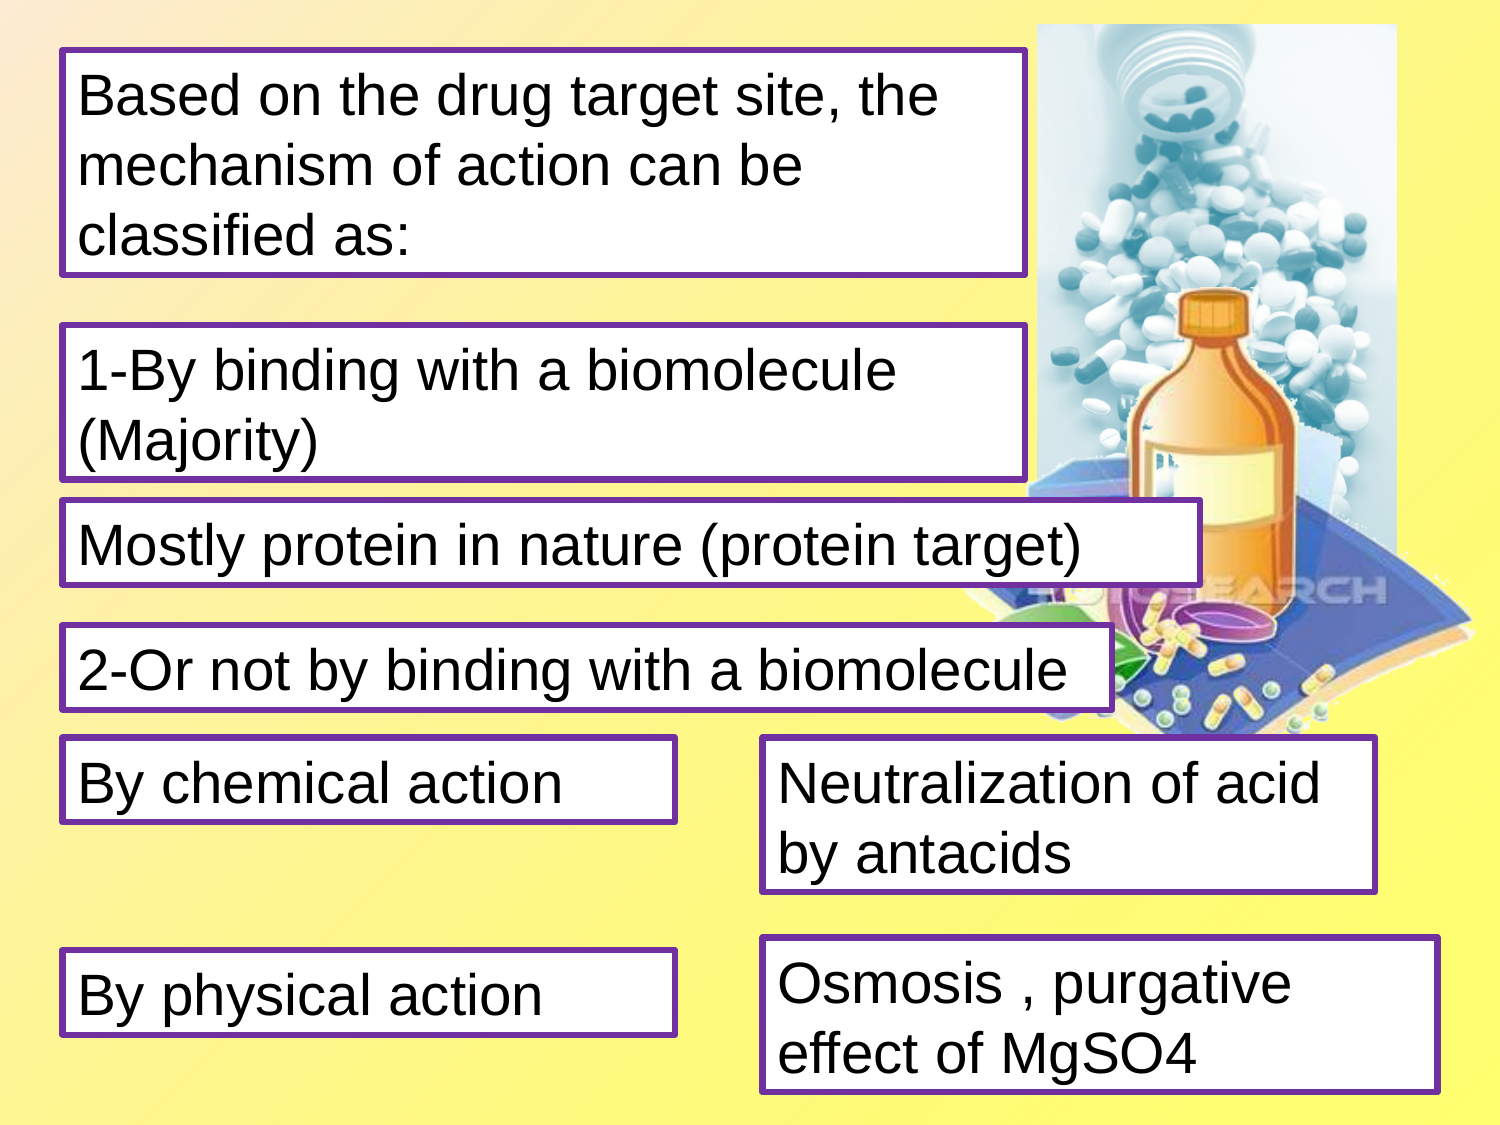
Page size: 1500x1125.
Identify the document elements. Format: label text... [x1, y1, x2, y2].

text_box Mostly protein in nature (protein target) [62, 500, 944, 585]
text_box [0, 0, 1500, 1125]
text_box 1-By binding with a biomolecule (Majority) [62, 324, 944, 480]
text_box Based on the drug target site, the mechanism of action can be classified as: [62, 50, 1025, 275]
text_box Neutralization of acid by antacids [762, 737, 1375, 893]
text_box 2-Or not by binding with a biomolecule [62, 624, 944, 710]
picture [949, 24, 1476, 794]
text_box Osmosis , purgative effect of MgSO4 [762, 937, 1438, 1093]
text_box By chemical action [62, 737, 675, 823]
text_box By physical action [62, 950, 675, 1035]
